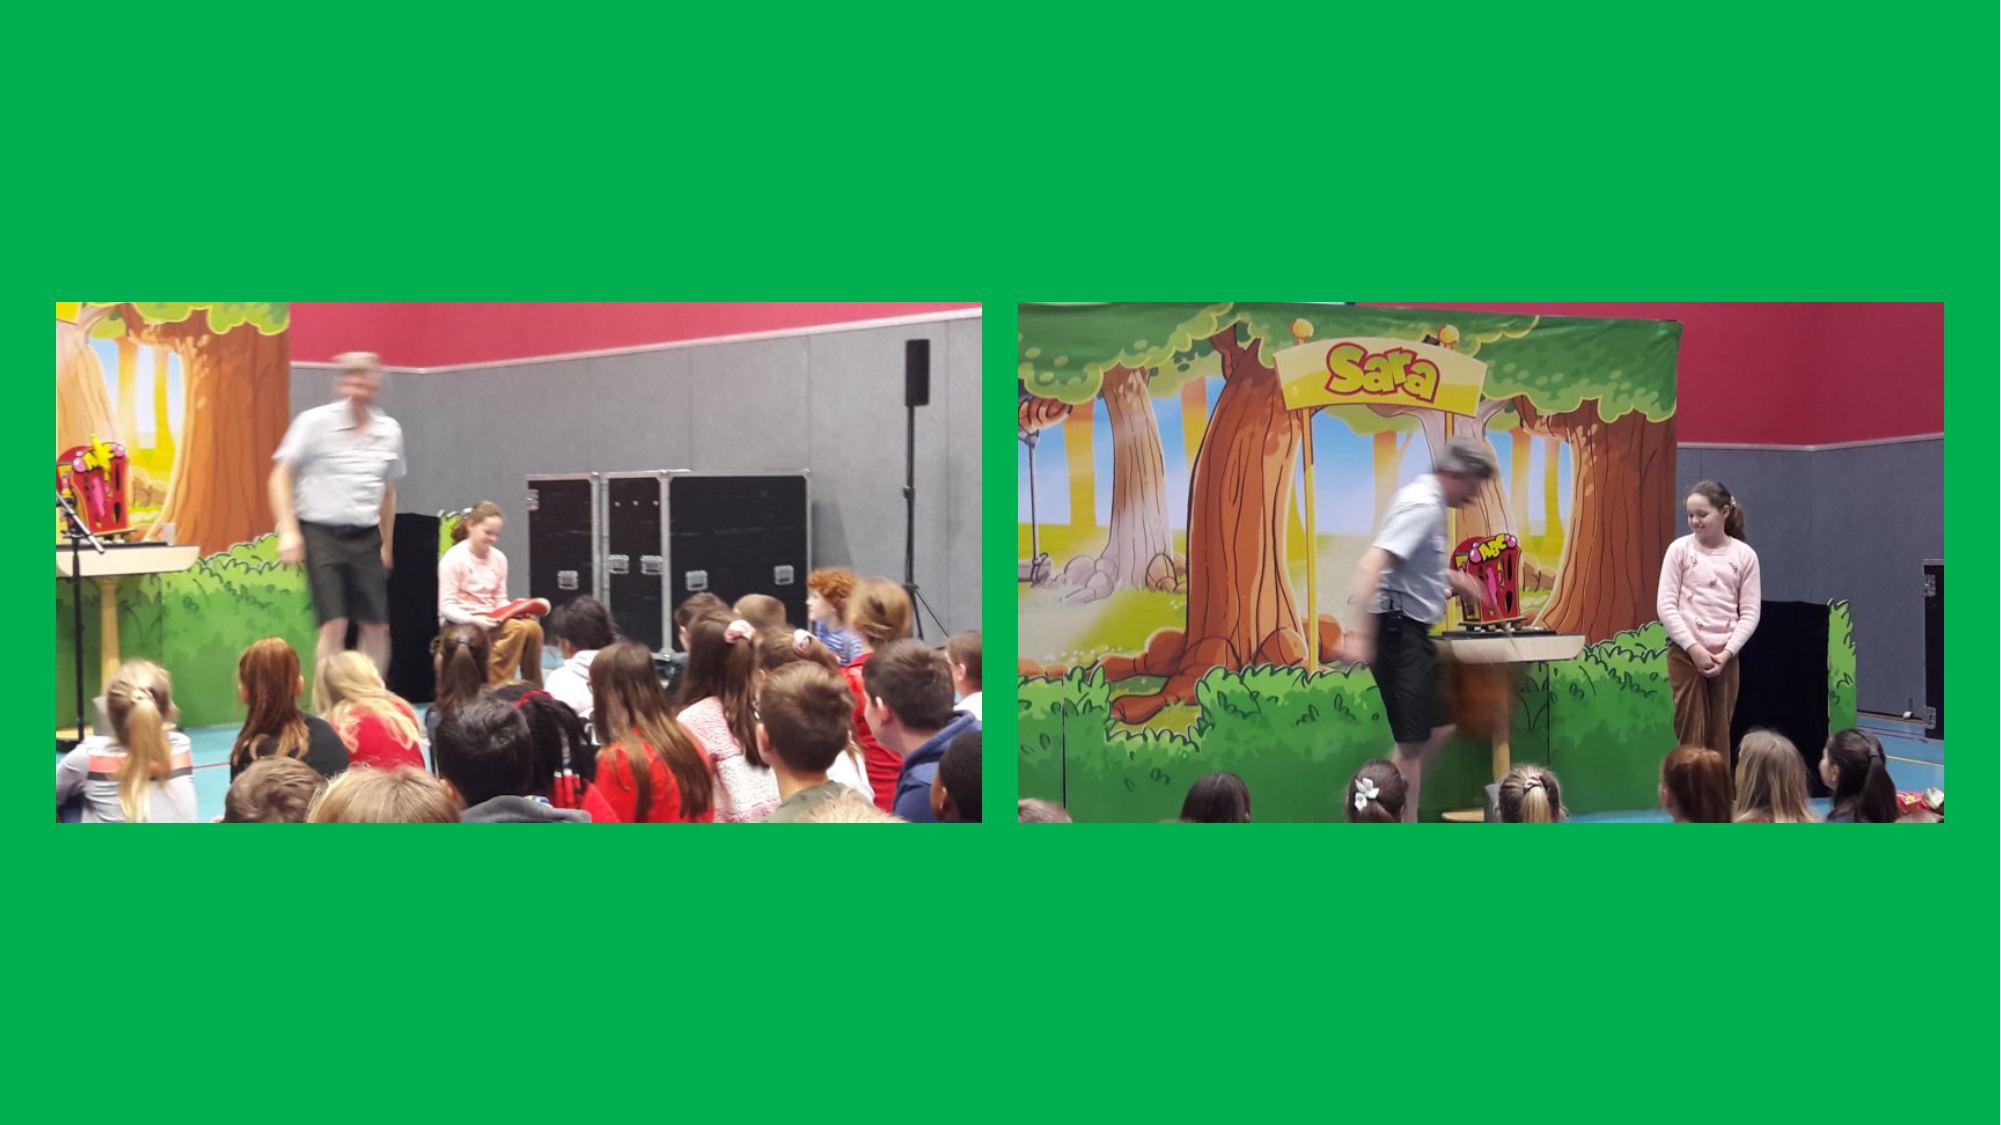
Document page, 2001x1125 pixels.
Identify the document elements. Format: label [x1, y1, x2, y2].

picture [1018, 302, 1944, 823]
picture [56, 302, 982, 823]
